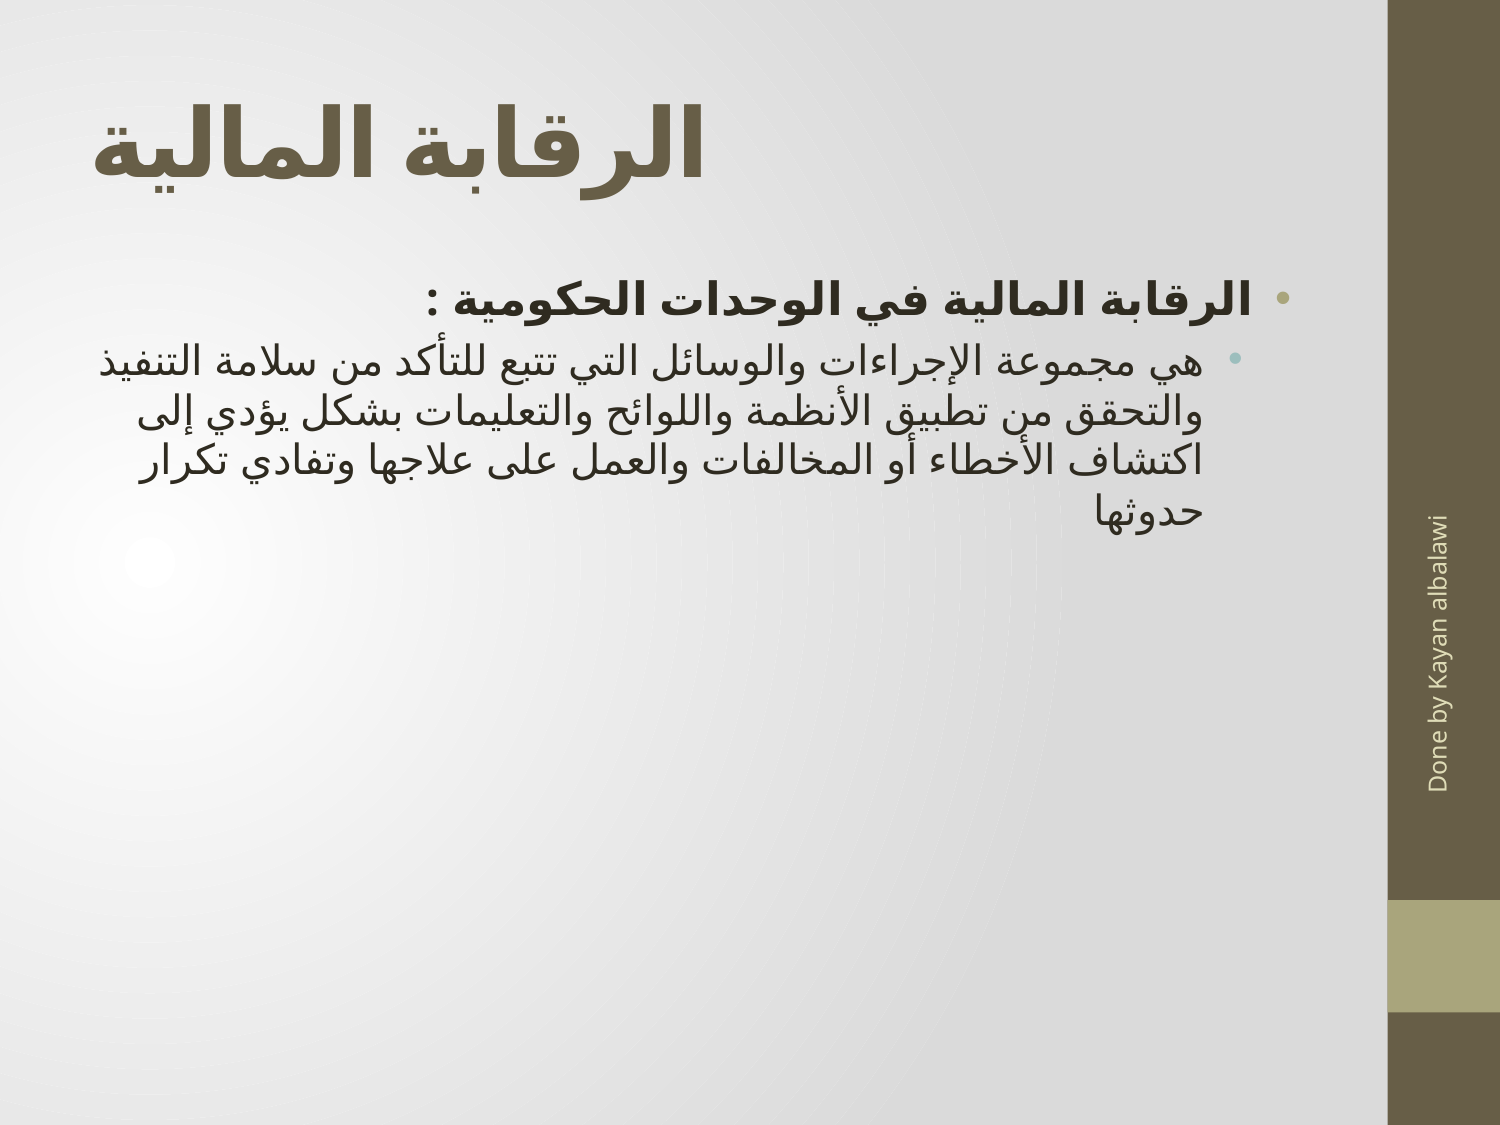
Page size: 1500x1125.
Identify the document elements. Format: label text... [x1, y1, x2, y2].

list الرقابة المالية في الوحدات الحكومية : هي مجموعة الإجراءات والوسائل التي تتبع للتأكد من سلامة التنفيذ والتحقق من تطبيق الأنظمة واللوائح والتعليمات بشكل يؤدي إلى اكتشاف الأخطاء أو المخالفات والعمل على علاجها وتفادي تكرار حدوثها [75, 262, 1325, 1050]
title الرقابة المالية [75, 45, 1325, 233]
footer Done by Kayan albalawi [1408, 500, 1469, 889]
